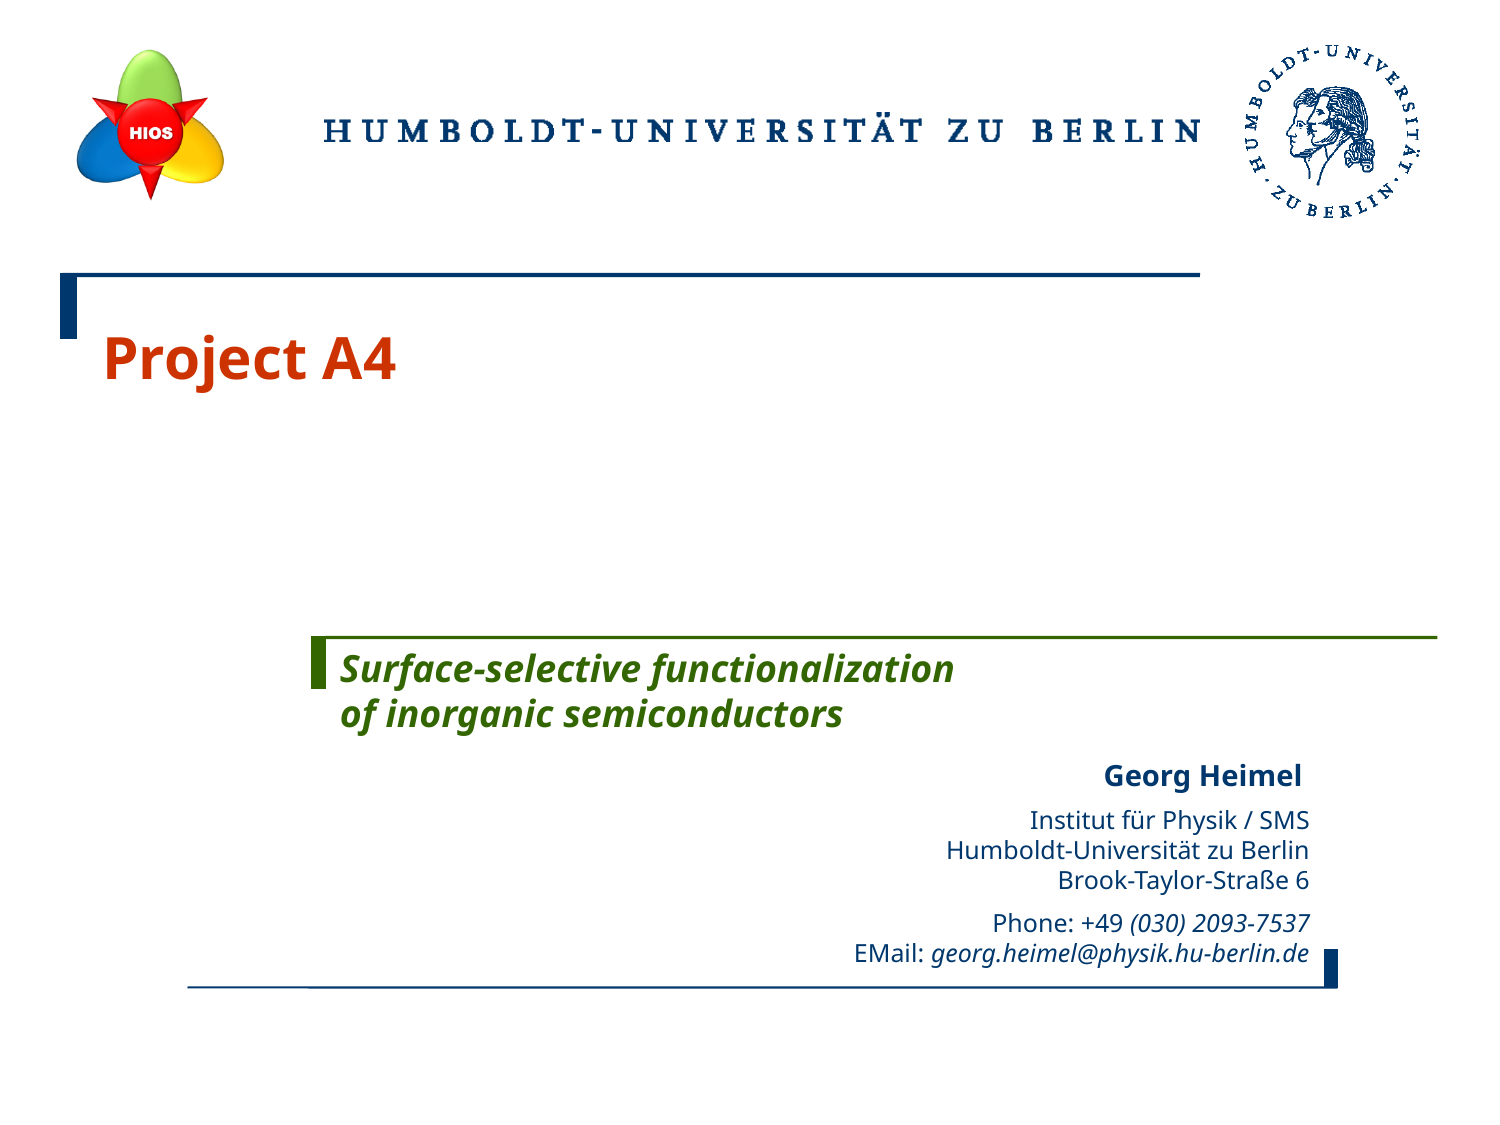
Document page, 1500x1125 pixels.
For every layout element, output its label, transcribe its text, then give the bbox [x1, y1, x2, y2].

subtitle Surface-selective functionalization of inorganic semiconductors [324, 637, 1438, 788]
text_box Georg Heimel Institut für Physik / SMS Humboldt-Universität zu Berlin Brook-Taylor-Straße 6 Phone: +49 (030) 2093-7537 EMail: georg.heimel@physik.hu-berlin.de [549, 750, 1325, 975]
picture [62, 49, 238, 201]
picture [1237, 37, 1425, 225]
title Project A4 [87, 274, 1476, 438]
picture [324, 112, 1200, 142]
